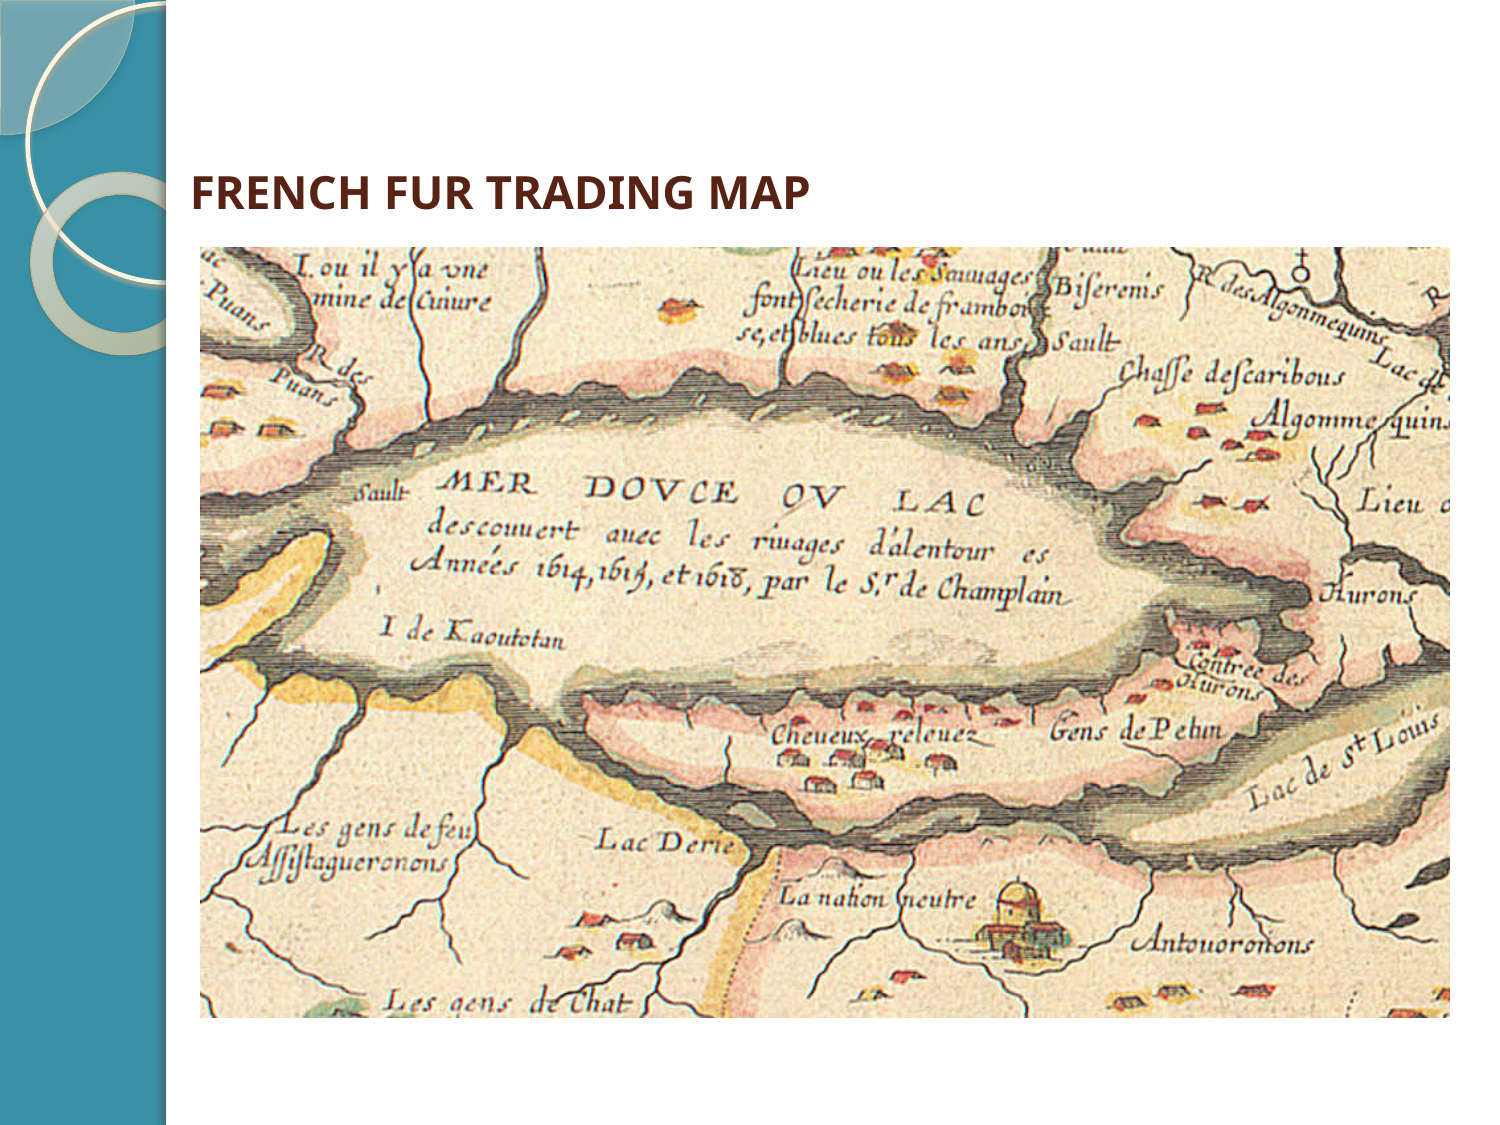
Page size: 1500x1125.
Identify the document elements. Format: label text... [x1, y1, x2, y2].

title French fur trading map [174, 35, 988, 227]
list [199, 247, 1451, 1018]
